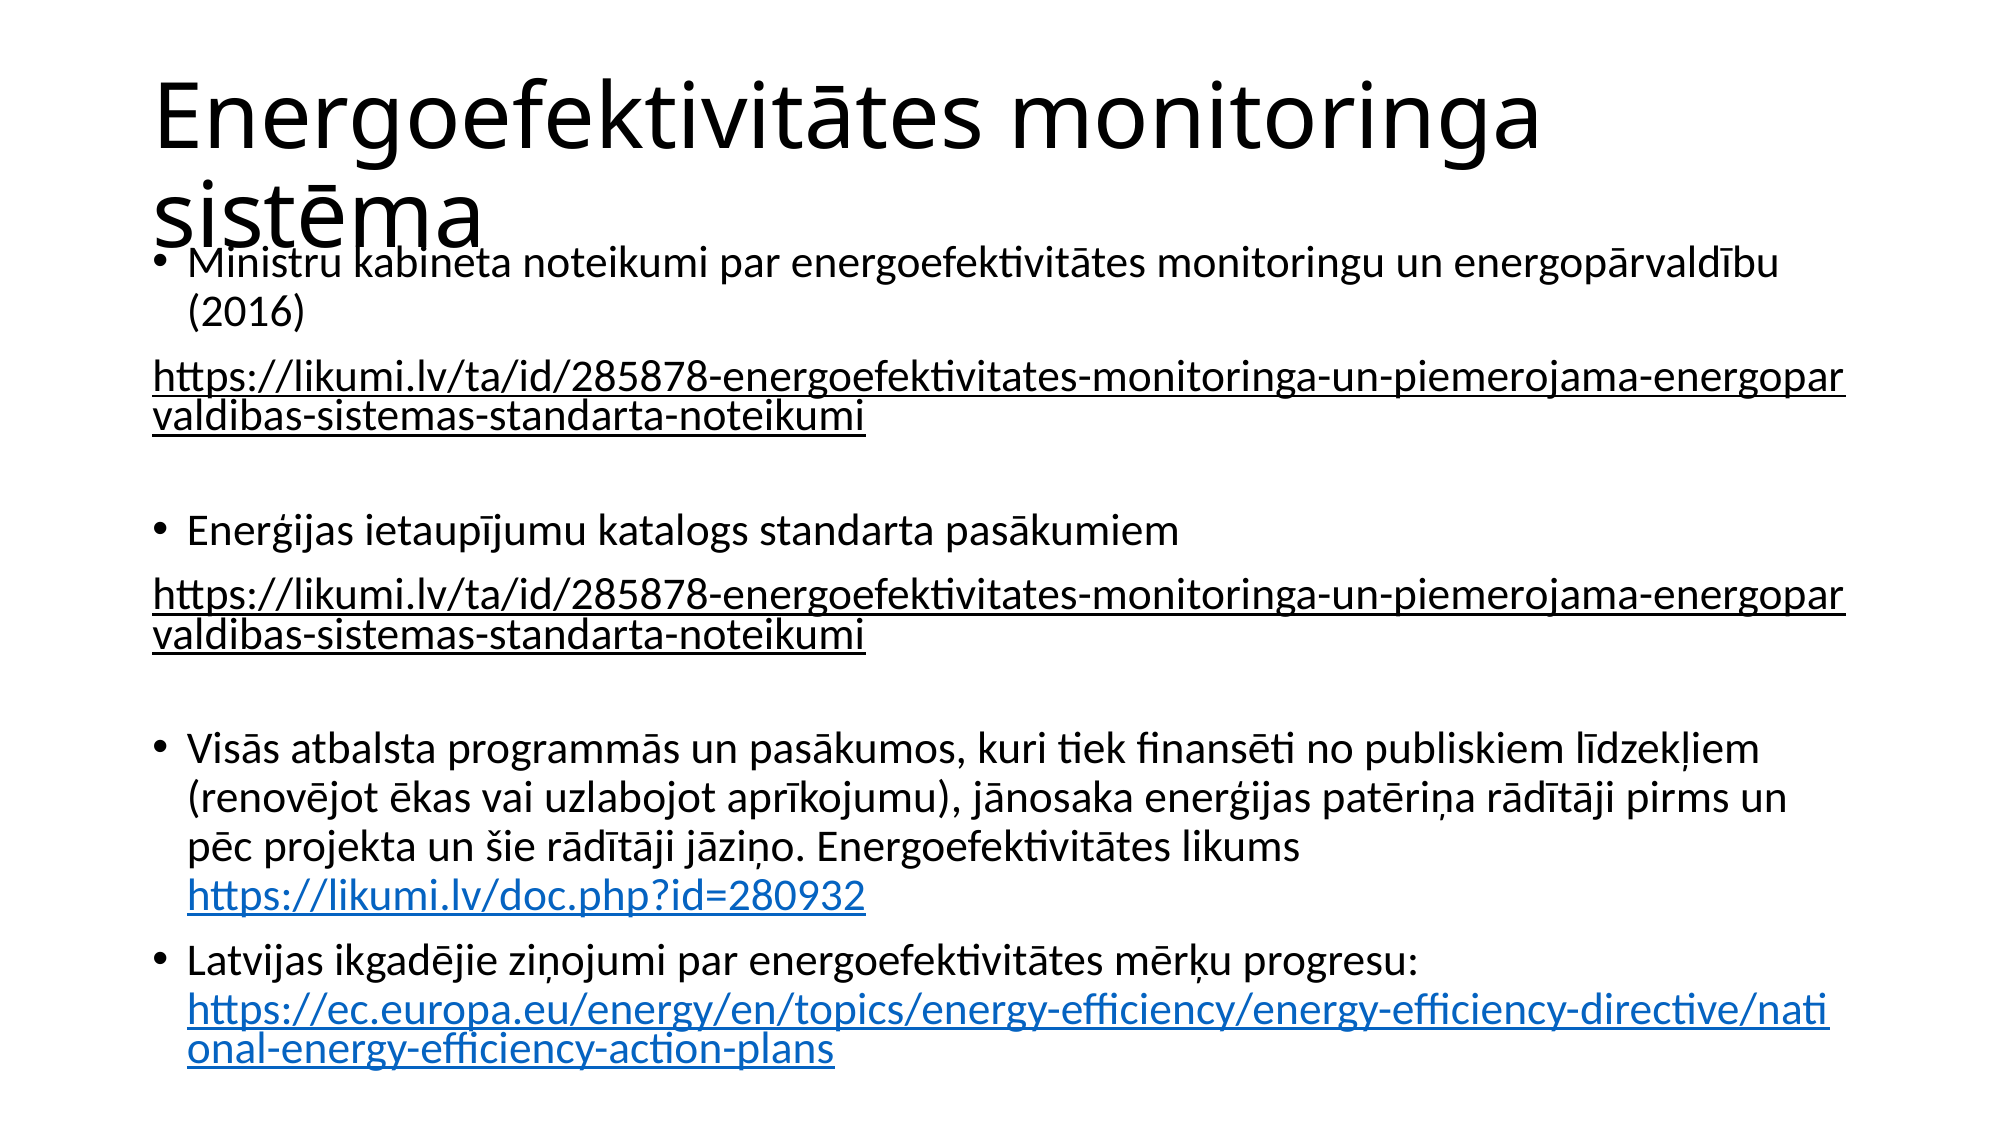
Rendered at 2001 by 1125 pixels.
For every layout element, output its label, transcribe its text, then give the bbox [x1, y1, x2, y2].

list Ministru kabineta noteikumi par energoefektivitātes monitoringu un energopārvaldību (2016) https://likumi.lv/ta/id/285878-energoefektivitates-monitoringa-un-piemerojama-energoparvaldibas-sistemas-standarta-noteikumi Enerģijas ietaupījumu katalogs standarta pasākumiem https://likumi.lv/ta/id/285878-energoefektivitates-monitoringa-un-piemerojama-energoparvaldibas-sistemas-standarta-noteikumi Visās atbalsta programmās un pasākumos, kuri tiek finansēti no publiskiem līdzekļiem (renovējot ēkas vai uzlabojot aprīkojumu), jānosaka enerģijas patēriņa rādītāji pirms un pēc projekta un šie rādītāji jāziņo. Energoefektivitātes likums https://likumi.lv/doc.php?id=280932 Latvijas ikgadējie ziņojumi par energoefektivitātes mērķu progresu: https://ec.europa.eu/energy/en/topics/energy-efficiency/energy-efficiency-directive/national-energy-efficiency-action-plans [137, 230, 1863, 1014]
title Energoefektivitātes monitoringa sistēma [137, 59, 1863, 230]
